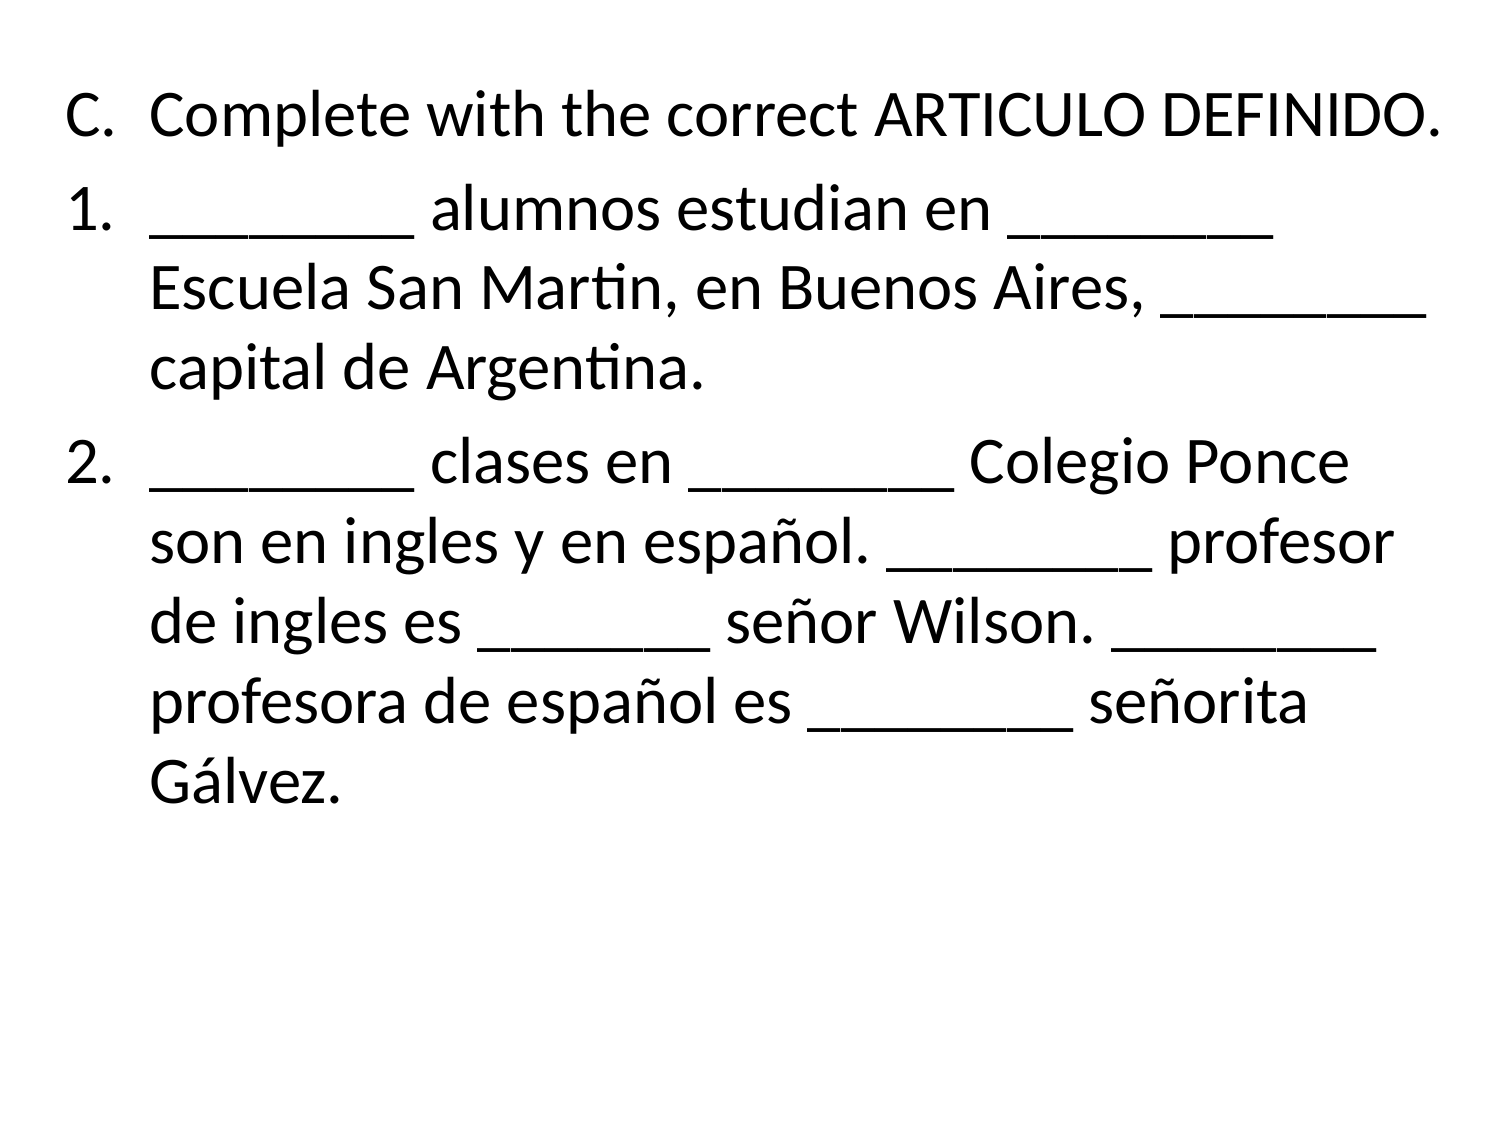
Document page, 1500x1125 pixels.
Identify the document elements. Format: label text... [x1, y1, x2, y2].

list Complete with the correct ARTICULO DEFINIDO. ________ alumnos estudian en ________ Escuela San Martin, en Buenos Aires, ________ capital de Argentina. ________ clases en ________ Colegio Ponce son en ingles y en español. ________ profesor de ingles es _______ señor Wilson. ________ profesora de español es ________ señorita Gálvez. [50, 62, 1463, 968]
